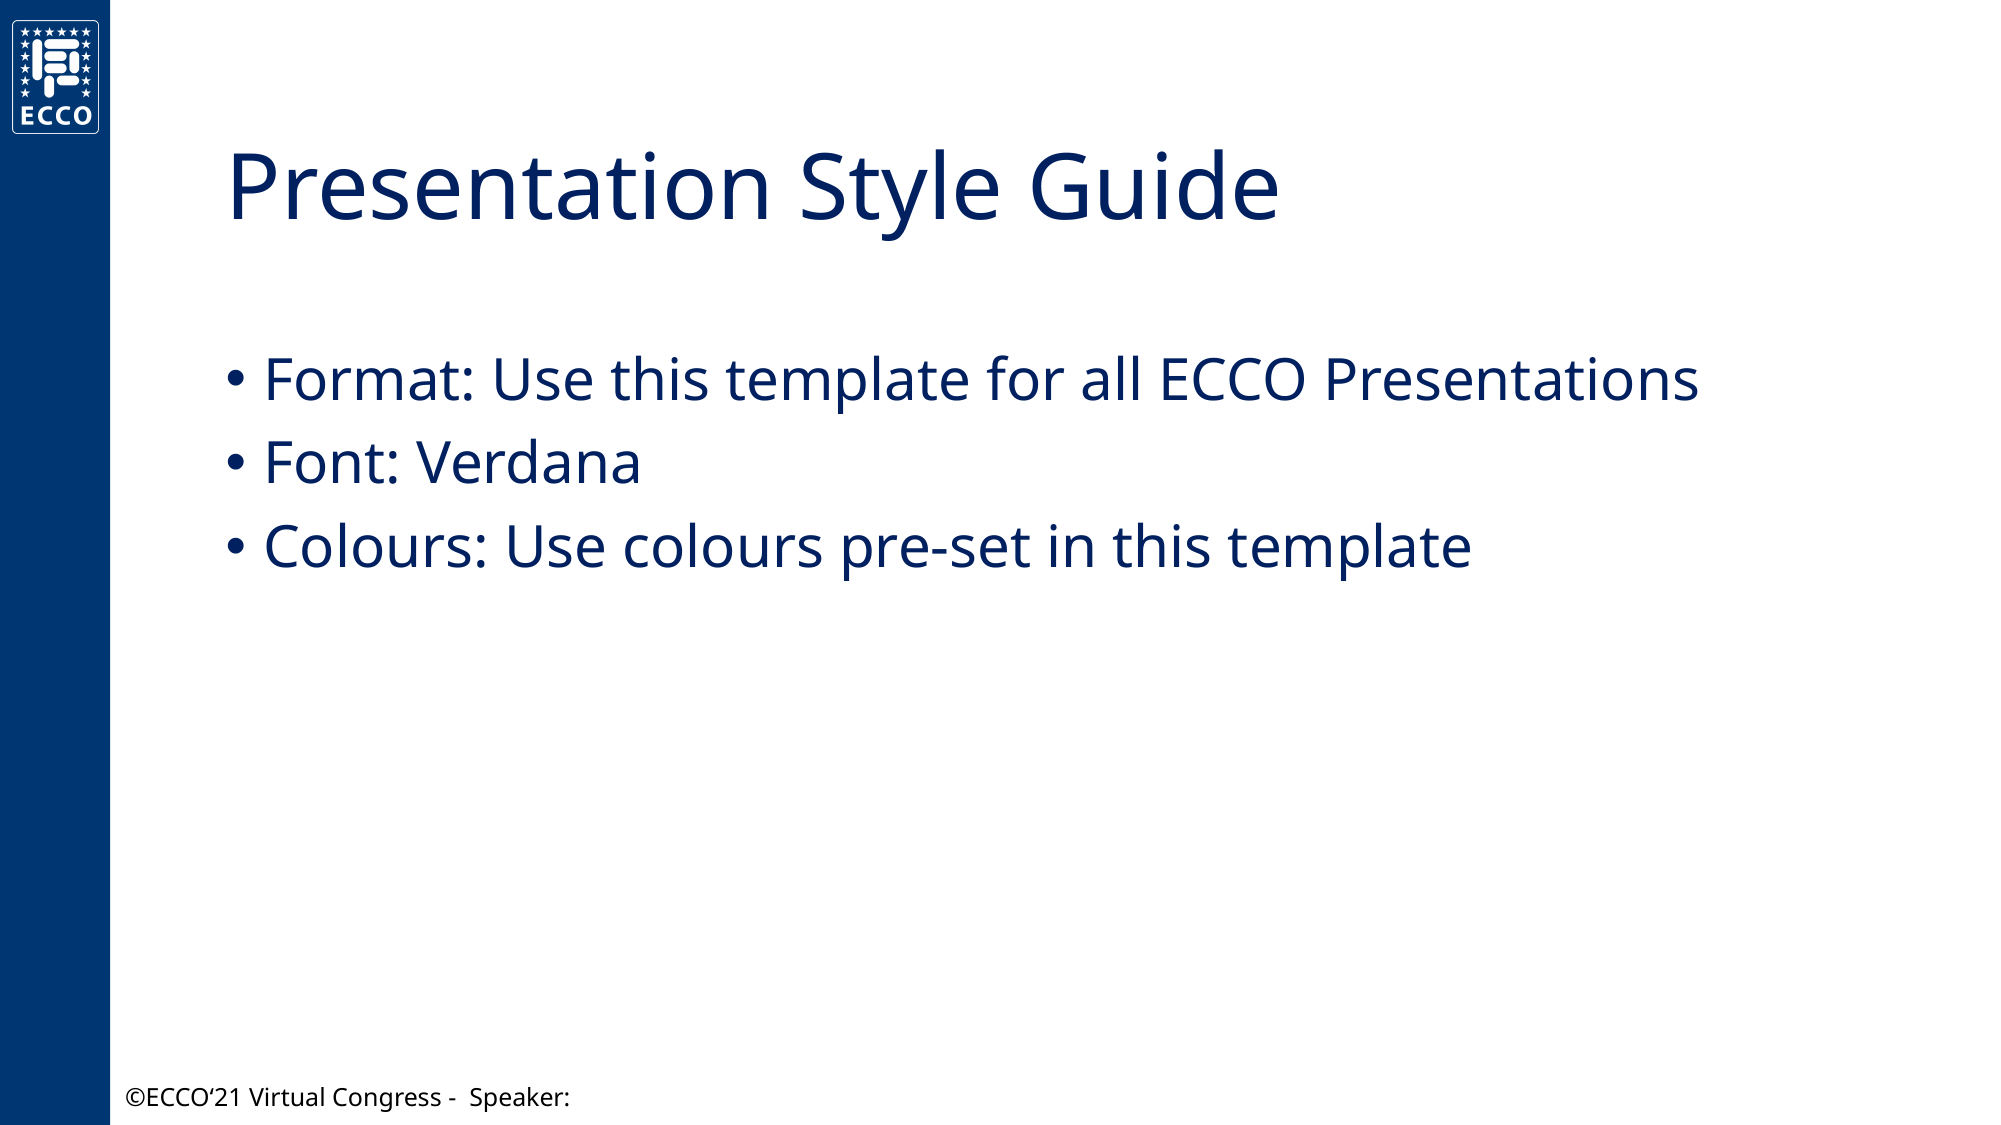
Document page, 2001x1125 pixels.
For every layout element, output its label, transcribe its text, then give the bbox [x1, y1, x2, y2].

picture [12, 20, 99, 134]
title Presentation Style Guide [210, 133, 1936, 288]
list Format: Use this template for all ECCO Presentations Font: Verdana Colours: Use colours pre-set in this template [210, 342, 1933, 930]
